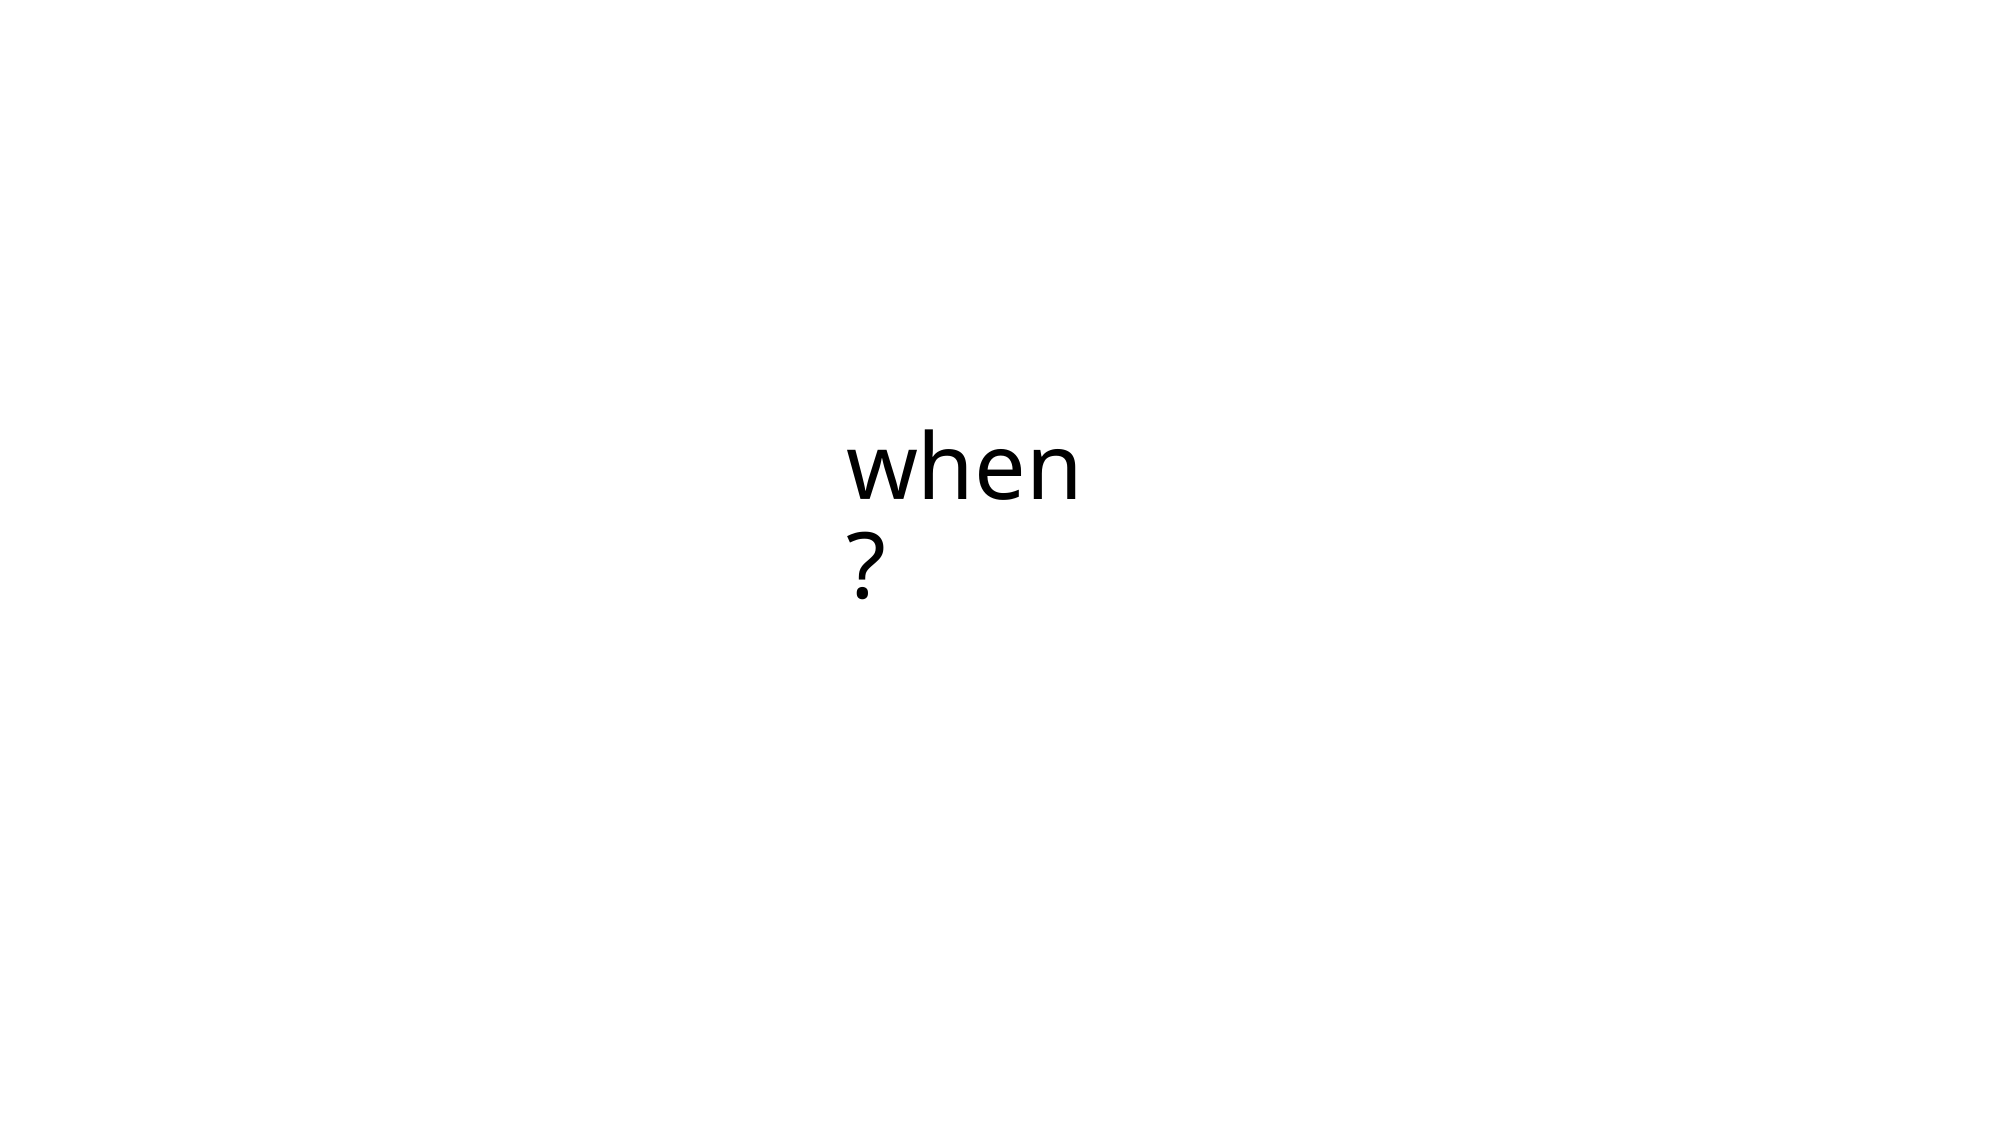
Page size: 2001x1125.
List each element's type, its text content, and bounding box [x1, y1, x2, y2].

title when? [831, 410, 1115, 628]
